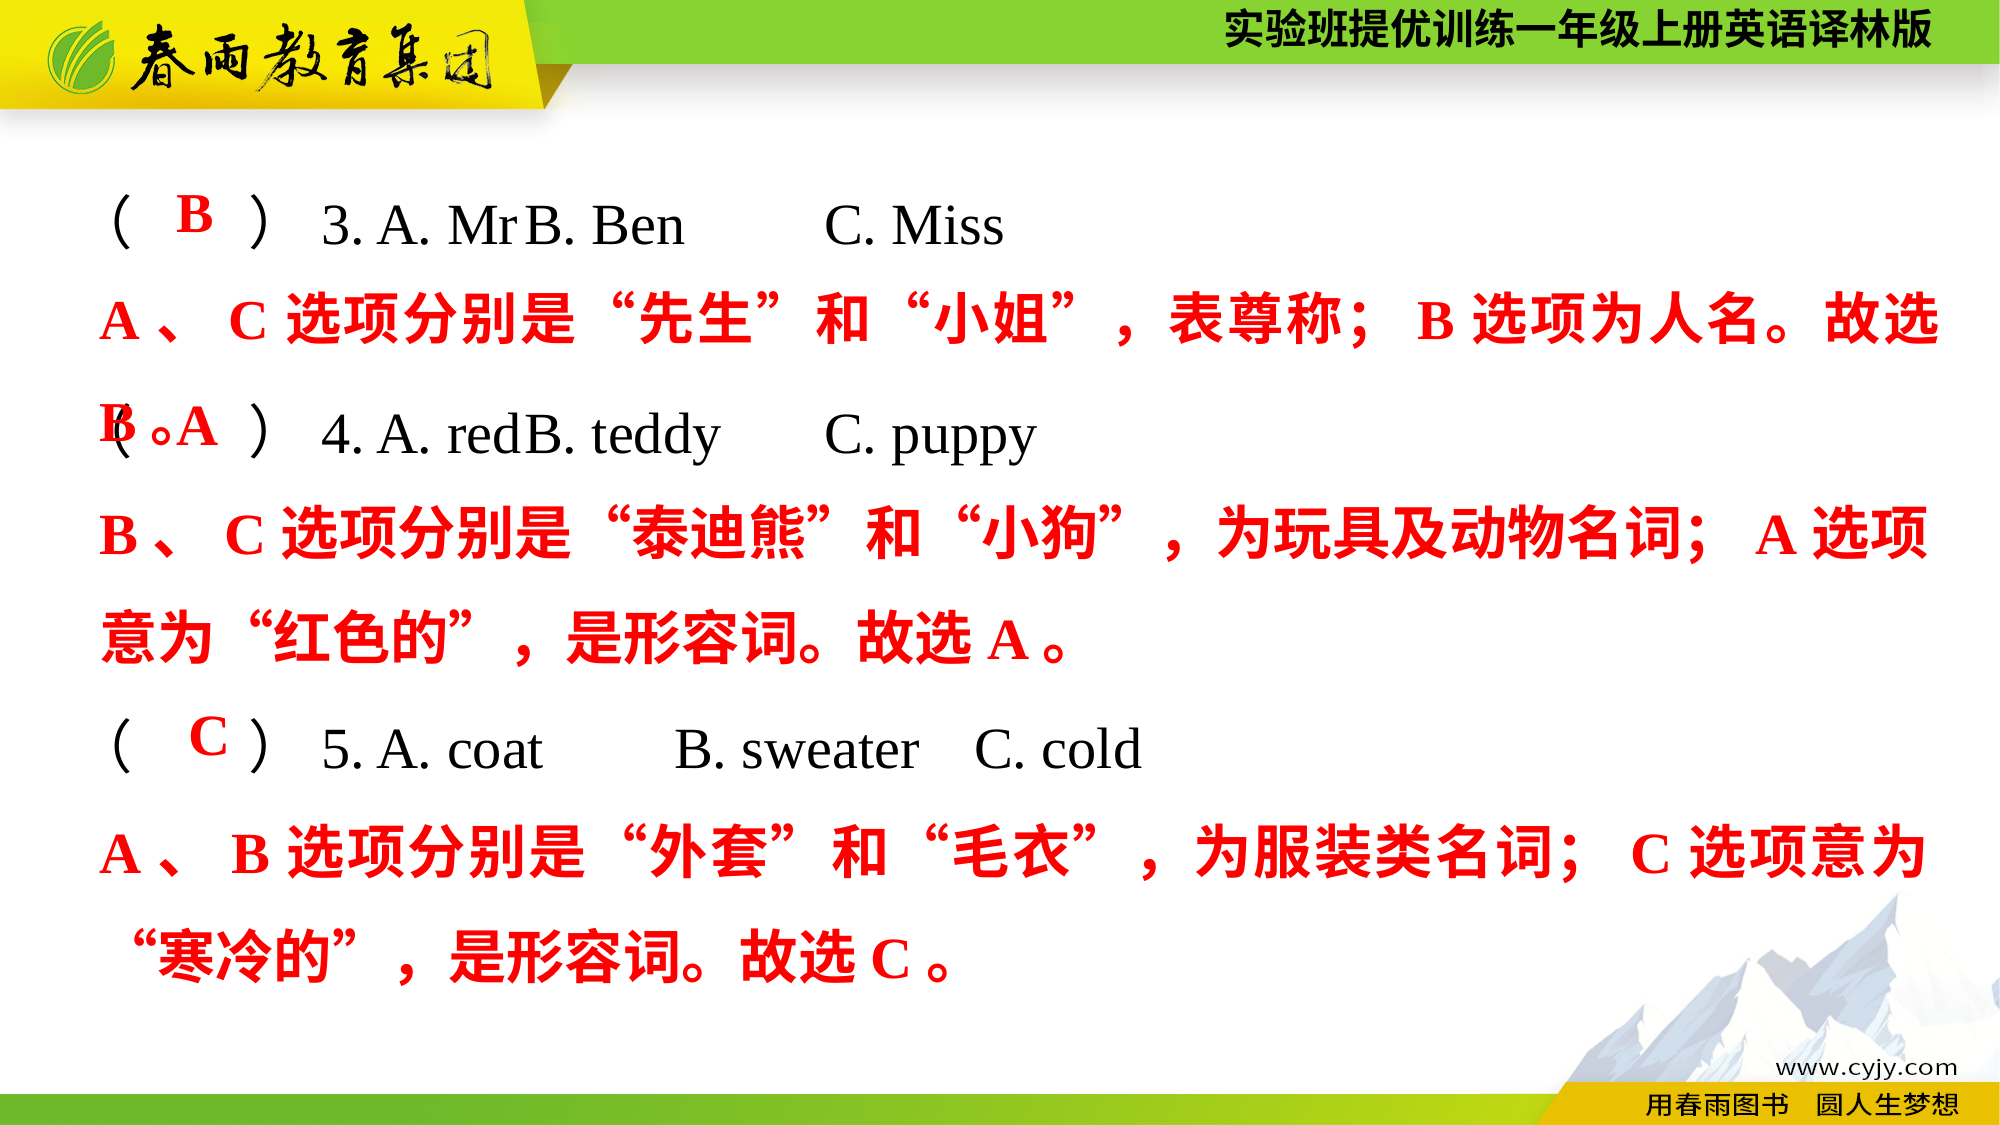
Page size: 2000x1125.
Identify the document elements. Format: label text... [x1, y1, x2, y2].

text_box A、B选项分别是“外套”和“毛衣”，为服装类名词；C选项意为“寒冷的”，是形容词。故选C。 [84, 772, 1944, 998]
list （ ）3. A. Mr B. Ben C. Miss （ ）4. A. red B. teddy C. puppy （ ）5. A. coat B. sweater C. cold [59, 143, 1944, 795]
picture [0, 0, 2000, 1125]
text_box A [161, 379, 234, 465]
text_box C [173, 689, 246, 775]
text_box B、C选项分别是“泰迪熊”和“小狗”，为玩具及动物名词；A选项意为“红色的”，是形容词。故选A。 [84, 453, 1944, 679]
text_box A、C选项分别是“先生”和“小姐”，表尊称；B选项为人名。故选B。 [84, 242, 1969, 460]
text_box B [161, 169, 229, 252]
